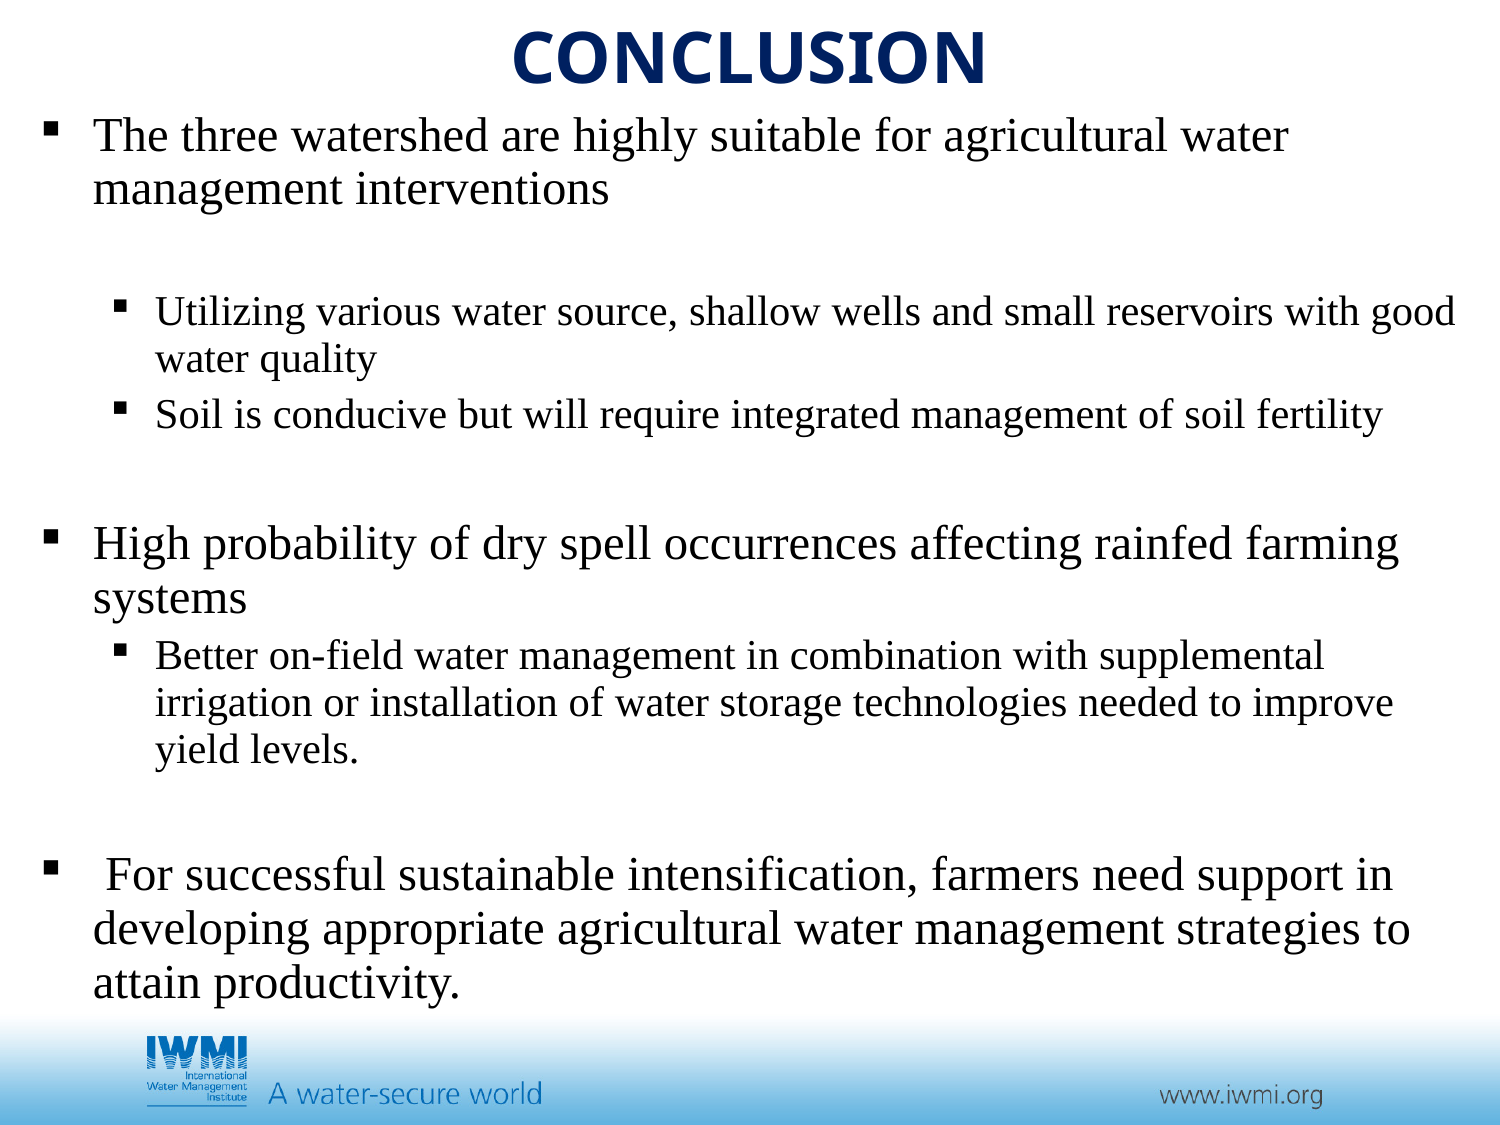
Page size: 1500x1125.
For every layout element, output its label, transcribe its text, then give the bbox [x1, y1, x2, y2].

picture [0, 1012, 1500, 1125]
list The three watershed are highly suitable for agricultural water management interventions Utilizing various water source, shallow wells and small reservoirs with good water quality Soil is conducive but will require integrated management of soil fertility High probability of dry spell occurrences affecting rainfed farming systems Better on-field water management in combination with supplemental irrigation or installation of water storage technologies needed to improve yield levels. For successful sustainable intensification, farmers need support in developing appropriate agricultural water management strategies to attain productivity. [24, 99, 1475, 1025]
title Conclusion [24, 0, 1475, 99]
